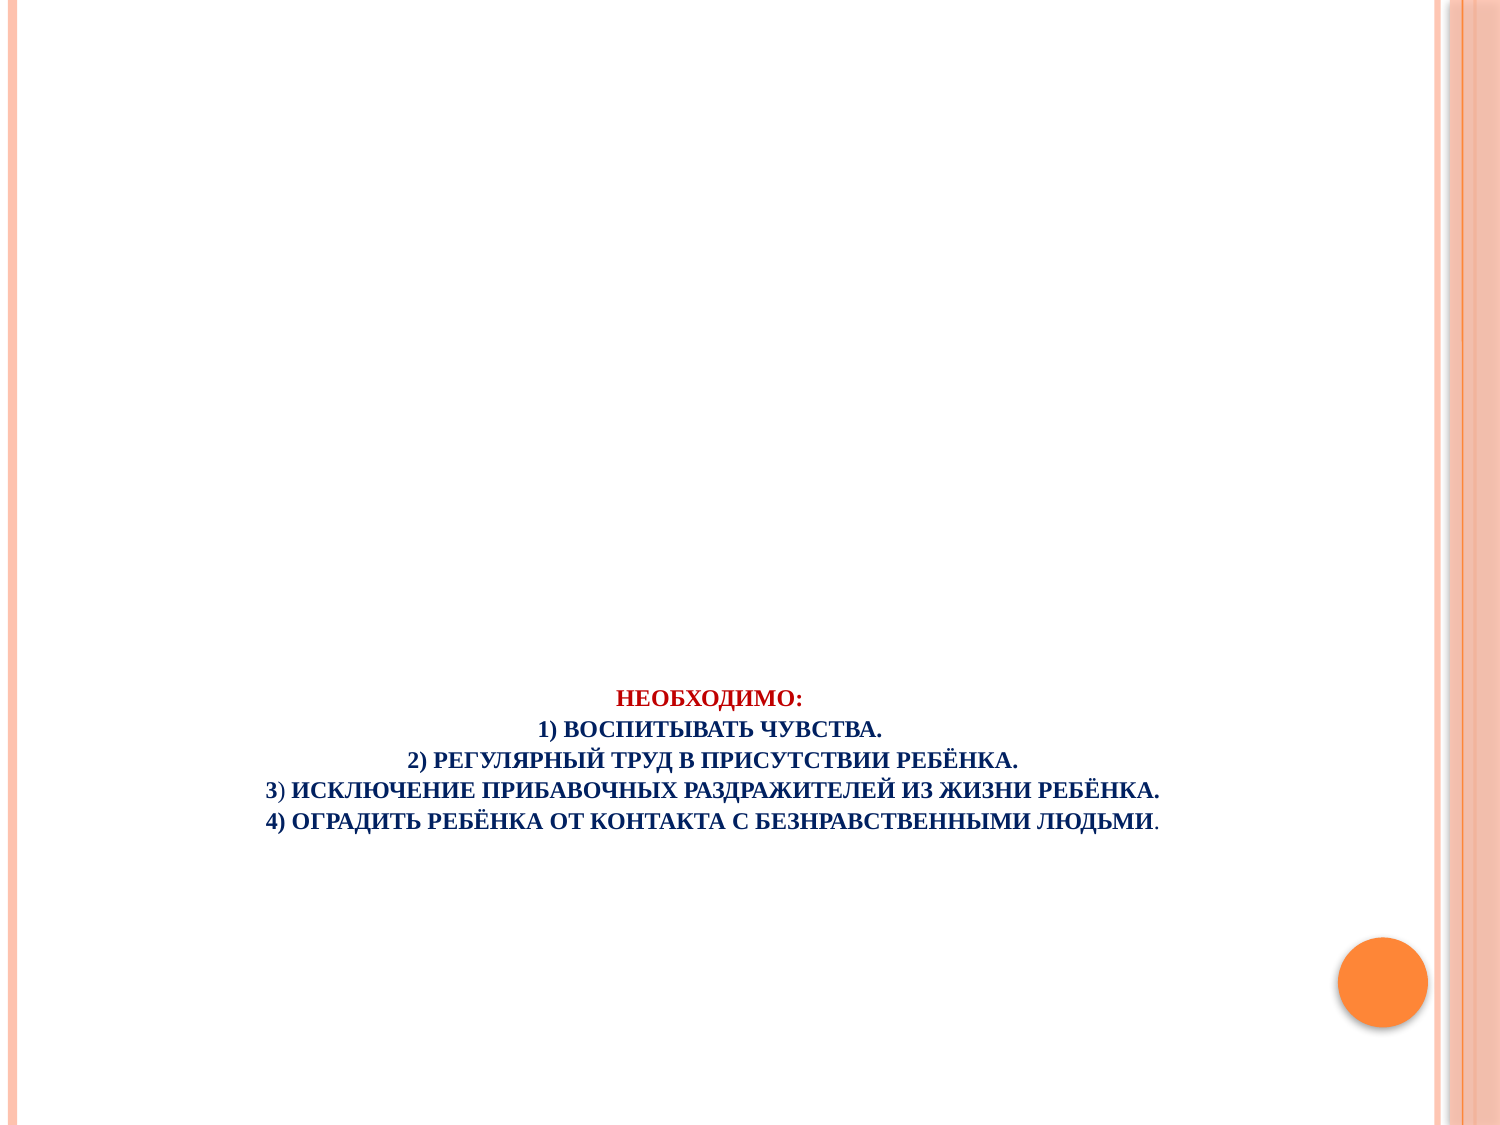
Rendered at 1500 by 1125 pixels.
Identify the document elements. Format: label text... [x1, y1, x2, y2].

title Необходимо: 1) Воспитывать чувства. 2) Регулярный труд в присутствии ребёнка. 3) Исключение прибавочных раздражителей из жизни ребёнка. 4) Оградить ребёнка от контакта с безнравственными людьми. [100, 668, 1326, 857]
